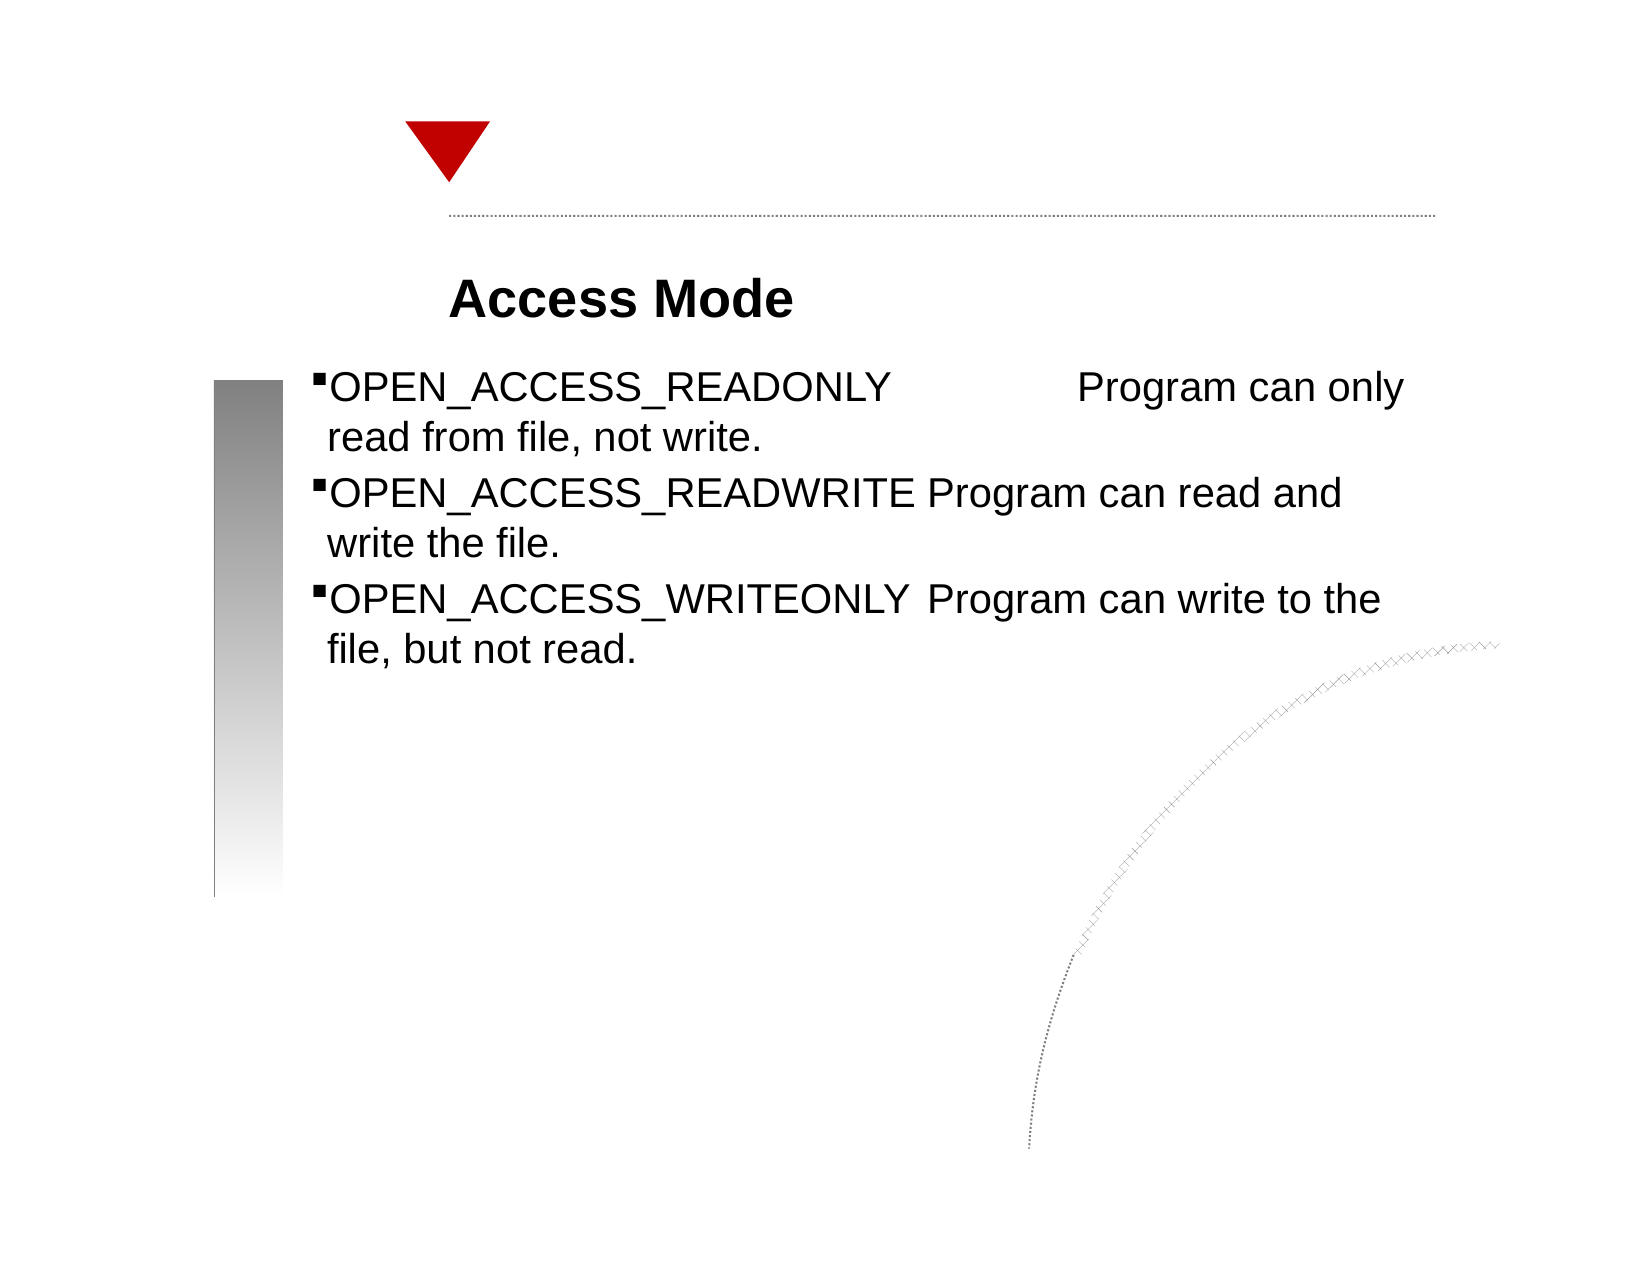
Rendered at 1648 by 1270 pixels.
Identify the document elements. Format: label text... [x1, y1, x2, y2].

text_box Access Mode [448, 263, 1439, 329]
text_box OPEN_ACCESS_READONLY Program can only read from file, not write. OPEN_ACCESS_READWRITE Program can read and write the file. OPEN_ACCESS_WRITEONLY Program can write to the file, but not read. [310, 359, 1434, 672]
